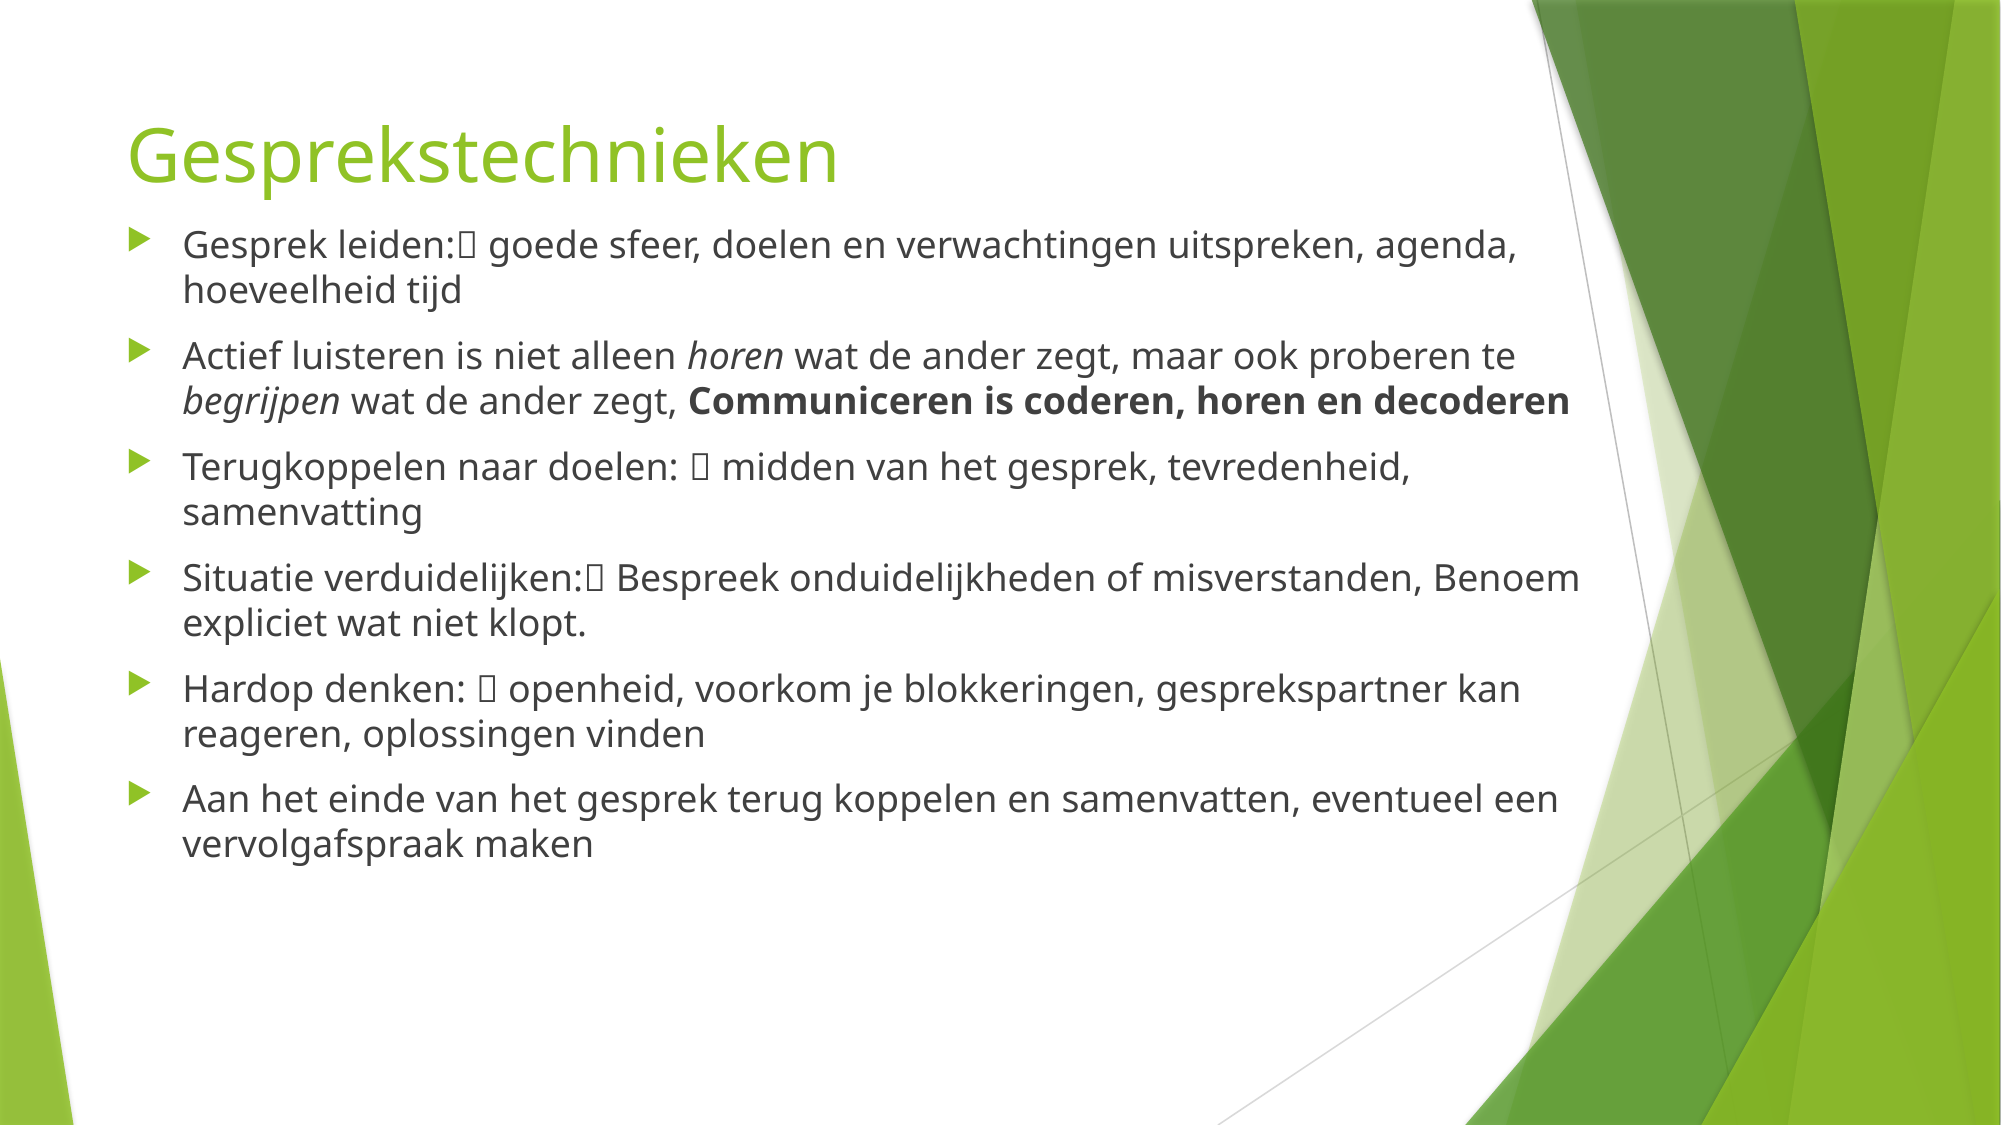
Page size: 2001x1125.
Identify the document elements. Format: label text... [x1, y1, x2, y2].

list Gesprek leiden: goede sfeer, doelen en verwachtingen uitspreken, agenda, hoeveelheid tijd Actief luisteren is niet alleen horen wat de ander zegt, maar ook proberen te begrijpen wat de ander zegt, Communiceren is coderen, horen en decoderen Terugkoppelen naar doelen:  midden van het gesprek, tevredenheid, samenvatting Situatie verduidelijken: Bespreek onduidelijkheden of misverstanden, Benoem expliciet wat niet klopt. Hardop denken:  openheid, voorkom je blokkeringen, gesprekspartner kan reageren, oplossingen vinden Aan het einde van het gesprek terug koppelen en samenvatten, eventueel een vervolgafspraak maken [111, 213, 1677, 1039]
title Gesprekstechnieken [111, 99, 1522, 213]
